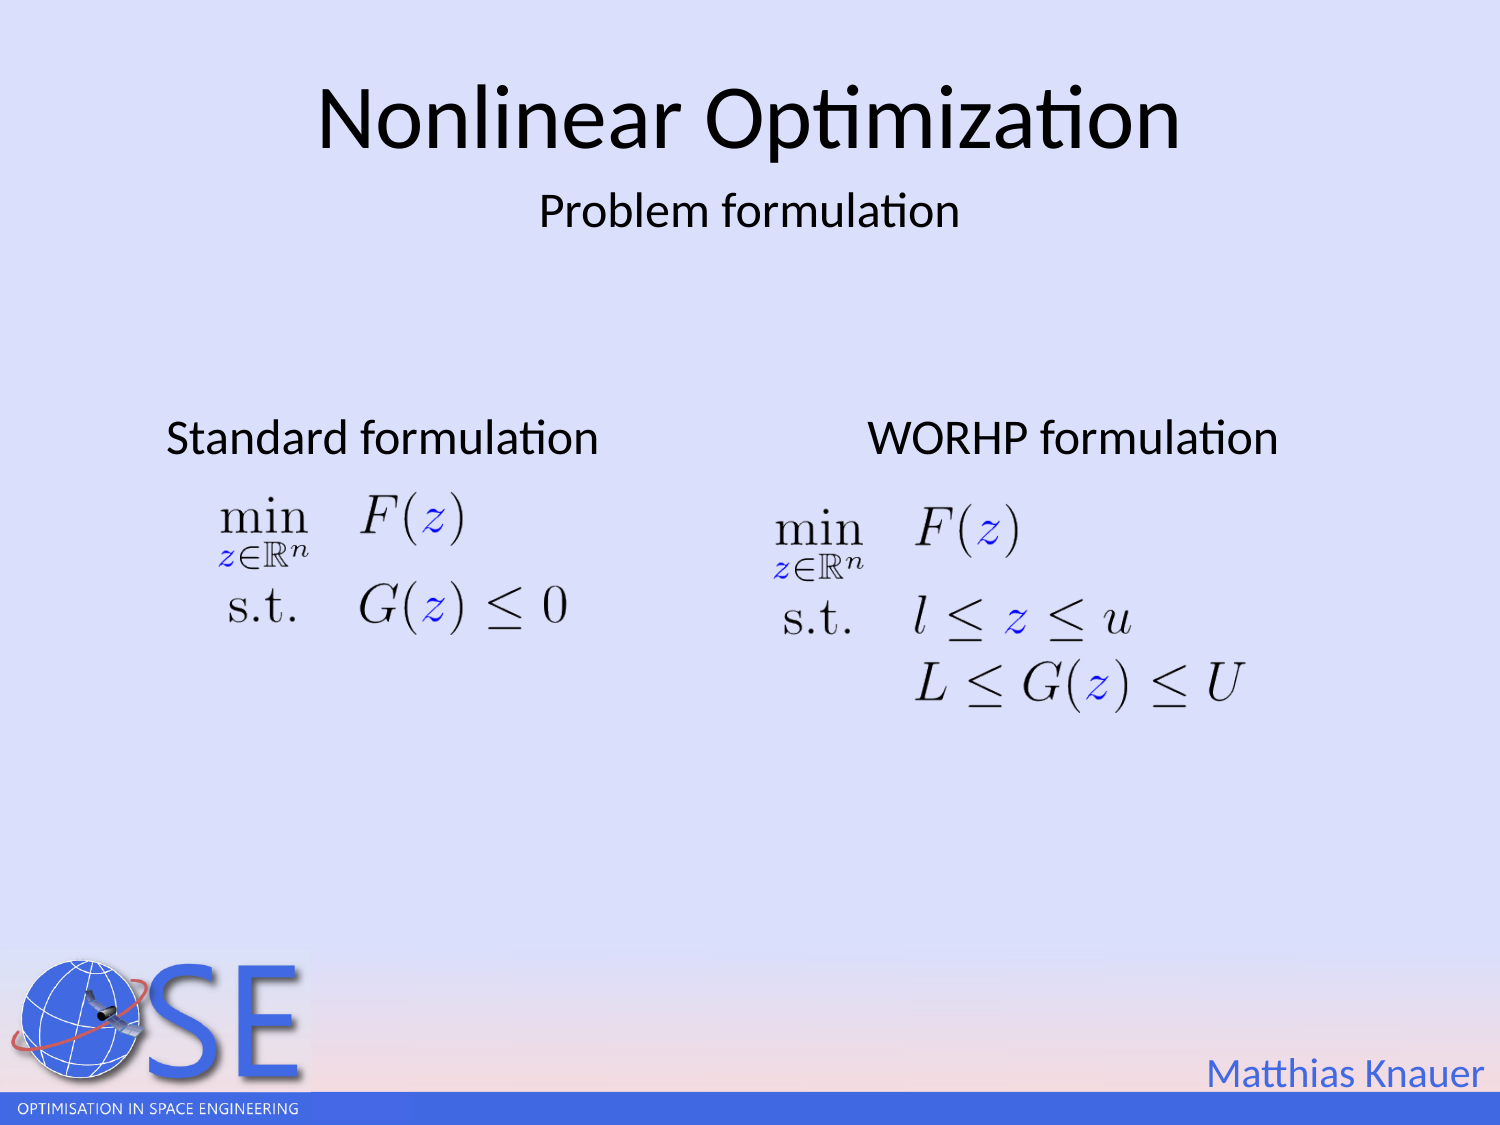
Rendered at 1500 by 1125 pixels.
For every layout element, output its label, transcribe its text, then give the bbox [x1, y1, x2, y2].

picture [0, 947, 1500, 1125]
text_box Problem formulation [0, 170, 1500, 245]
picture [218, 491, 567, 636]
text_box Nonlinear Optimization [0, 5, 1500, 170]
text_box Standard formulation WORHP formulation [49, 397, 1418, 516]
picture [773, 503, 1246, 713]
